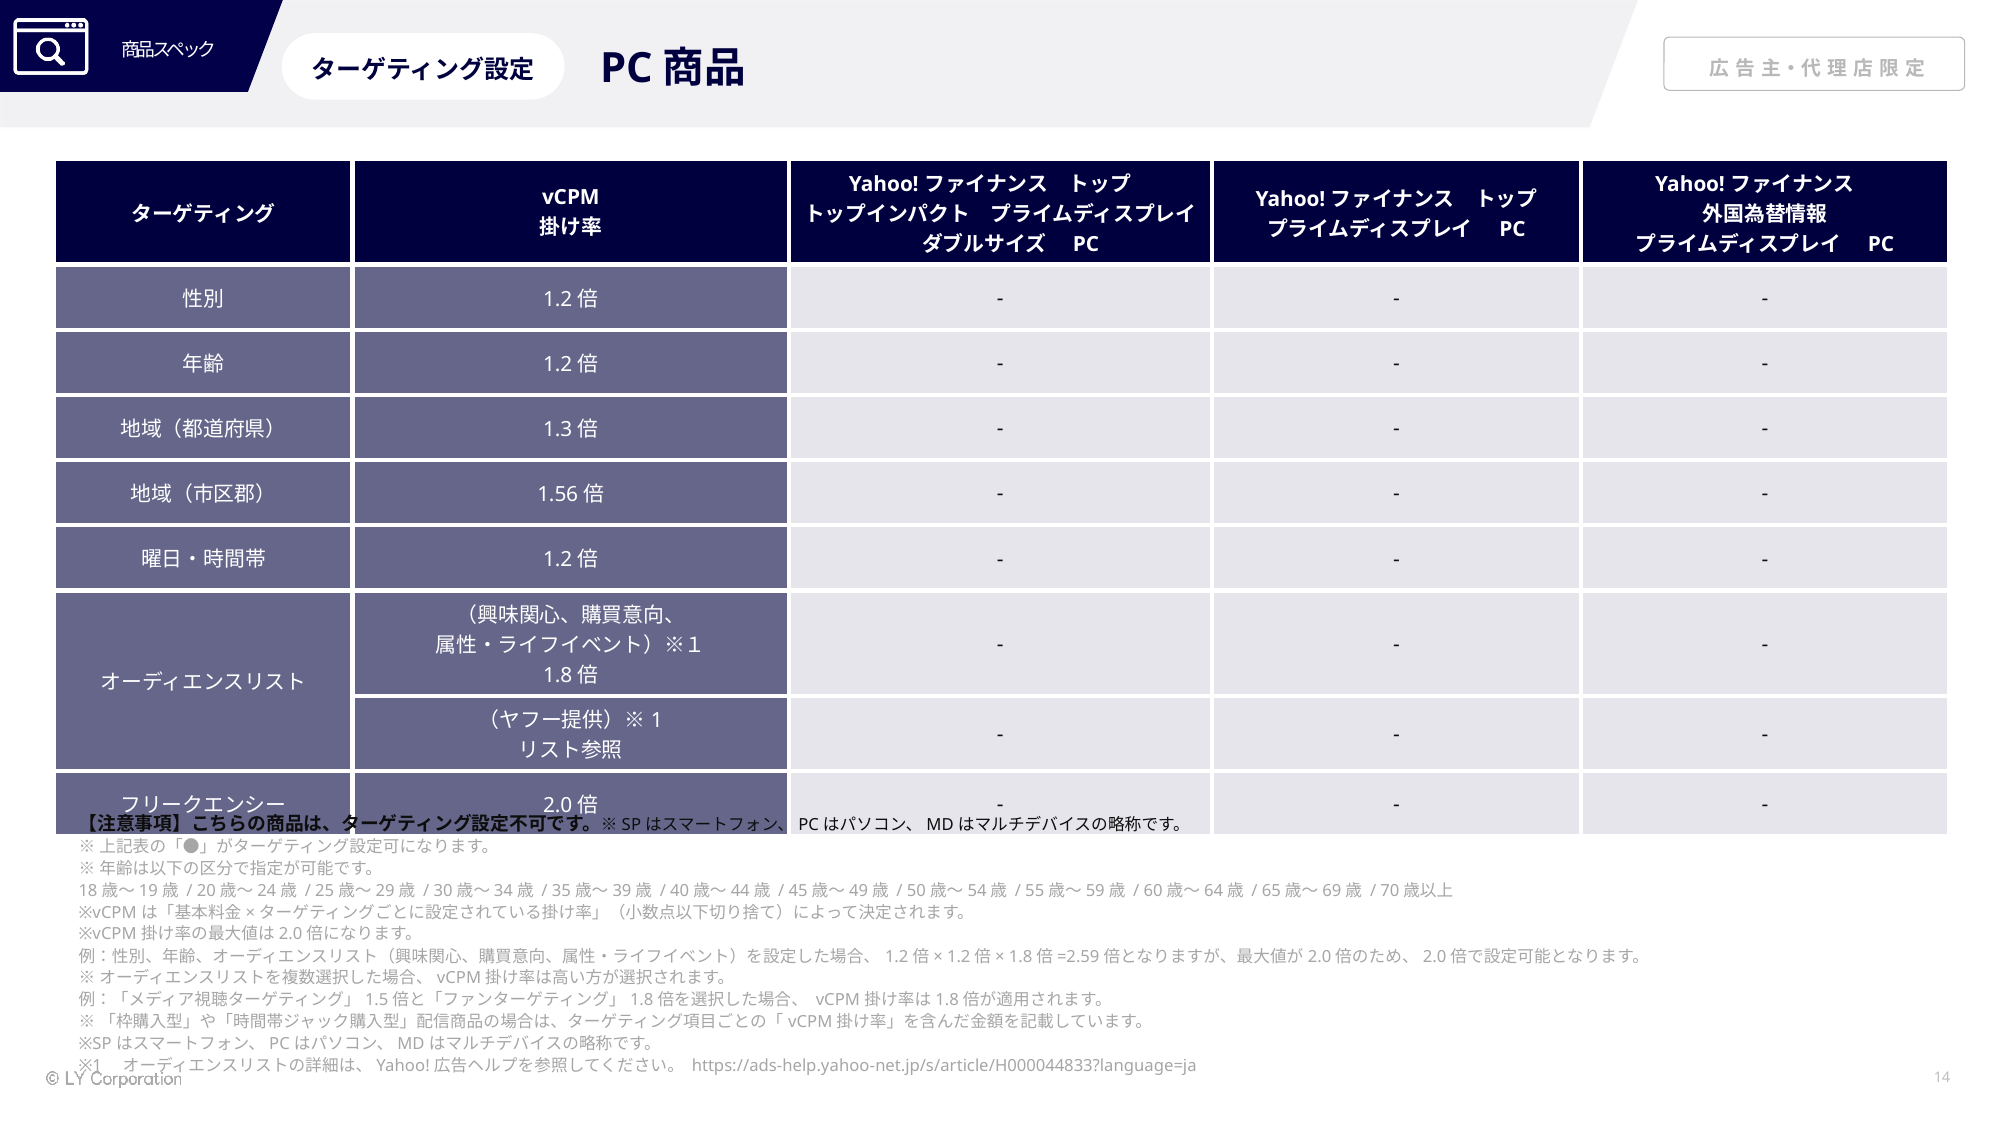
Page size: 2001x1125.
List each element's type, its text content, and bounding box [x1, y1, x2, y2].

table_cell 地域（市区郡） [56, 462, 350, 523]
table_header Yahoo!ファイナンス トップ トップインパクト プライムディスプレイ ダブルサイズ PC [791, 161, 1210, 262]
table_cell - [1583, 462, 1947, 523]
table_cell - [791, 332, 1210, 393]
text_box ターゲティング設定 [280, 32, 566, 101]
table_header ターゲティング [56, 161, 350, 262]
table_cell 1.2倍 [355, 267, 787, 328]
table_cell - [1214, 593, 1579, 694]
text_box 【注意事項】こちらの商品は、ターゲティング設定不可です。※SPはスマートフォン、PCはパソコン、MDはマルチデバイスの略称です。 ※上記表の「●」がターゲティング設定可になります。 ※年齢は以下の区分で指定が可能です。 18歳～19歳 / 20歳～24歳 / 25歳～29歳 / 30歳～34歳 / 35歳～39歳 / 40歳～44歳 / 45歳～49歳 / 50歳～54歳 / 55歳～59歳 / 60歳～64歳 / 65歳～69歳 / 70歳以上 ※vCPMは「基本料金×ターゲティングごとに設定されている掛け率」（小数点以下切り捨て）によって決定されます。 ※vCPM掛け率の最大値は2.0倍になります。 例：性別、年齢、オーディエンスリスト（興味関心、購買意向、属性・ライフイベント）を設定した場合、1.2倍× 1.2倍× 1.8倍=2.59倍となりますが、最大値が2.0倍のため、2.0倍で設定可能となります。 ※オーディエンスリストを複数選択した場合、vCPM掛け率は高い方が選択されます。 例：「メディア視聴ターゲティング」1.5倍と「ファンターゲティング」1.8倍を選択した場合、 vCPM掛け率は1.8倍が適用されます。 ※「枠購入型」や「時間帯ジャック購入型」配信商品の場合は、ターゲティング項目ごとの「vCPM掛け率」を含んだ金額を記載しています。 ※SPはスマートフォン、PCはパソコン、MDはマルチデバイスの略称です。 ※1 オーディエンスリストの詳細は、Yahoo!広告ヘルプを参照してください。 https://ads-help.yahoo-net.jp/s/article/H000044833?language=ja [78, 809, 1916, 1079]
table_cell 1.2倍 [355, 332, 787, 393]
table_cell - [1214, 267, 1579, 328]
table_cell - [1214, 698, 1579, 769]
picture [46, 1071, 181, 1088]
table_header vCPM 掛け率 [355, 161, 787, 262]
table_cell - [1583, 593, 1947, 694]
table_cell 2.0倍 [355, 773, 787, 809]
table_cell - [1583, 397, 1947, 458]
list PC商品 [599, 41, 1481, 97]
list 商品スペック [97, 13, 240, 81]
table_cell 性別 [56, 267, 350, 328]
table_cell 曜日・時間帯 [56, 527, 350, 588]
table_header Yahoo!ファイナンス 外国為替情報 プライムディスプレイ PC [1583, 161, 1947, 262]
table_cell - [1214, 773, 1579, 809]
table_cell 1.3倍 [355, 397, 787, 458]
table_cell フリークエンシー [56, 773, 350, 834]
table_cell - [1214, 462, 1579, 523]
table_cell 地域（都道府県） [56, 397, 350, 458]
table_cell - [791, 773, 1210, 809]
table_cell - [1583, 267, 1947, 328]
table_cell - [1583, 527, 1947, 588]
table_cell - [1214, 397, 1579, 458]
table_cell - [1214, 527, 1579, 588]
table_cell - [1583, 698, 1947, 769]
table_cell - [1214, 332, 1579, 393]
table_cell （ヤフー提供）※1 リスト参照 [355, 698, 787, 769]
table_cell - [1583, 773, 1947, 834]
table_cell 1.2倍 [355, 527, 787, 588]
table_cell 1.56倍 [355, 462, 787, 523]
table_cell - [791, 267, 1210, 328]
table_cell - [791, 593, 1210, 694]
table_header Yahoo!ファイナンス トップ プライムディスプレイ PC [1214, 161, 1579, 262]
table_cell 年齢 [56, 332, 350, 393]
table_cell - [791, 397, 1210, 458]
picture [9, 5, 92, 87]
table_cell - [1583, 332, 1947, 393]
table_cell - [791, 462, 1210, 523]
table_cell - [791, 698, 1210, 769]
table_cell （興味関心、購買意向、 属性・ライフイベント）※１ 1.8倍 [355, 593, 787, 694]
table_cell オーディエンスリスト [56, 593, 350, 769]
table_cell - [791, 527, 1210, 588]
